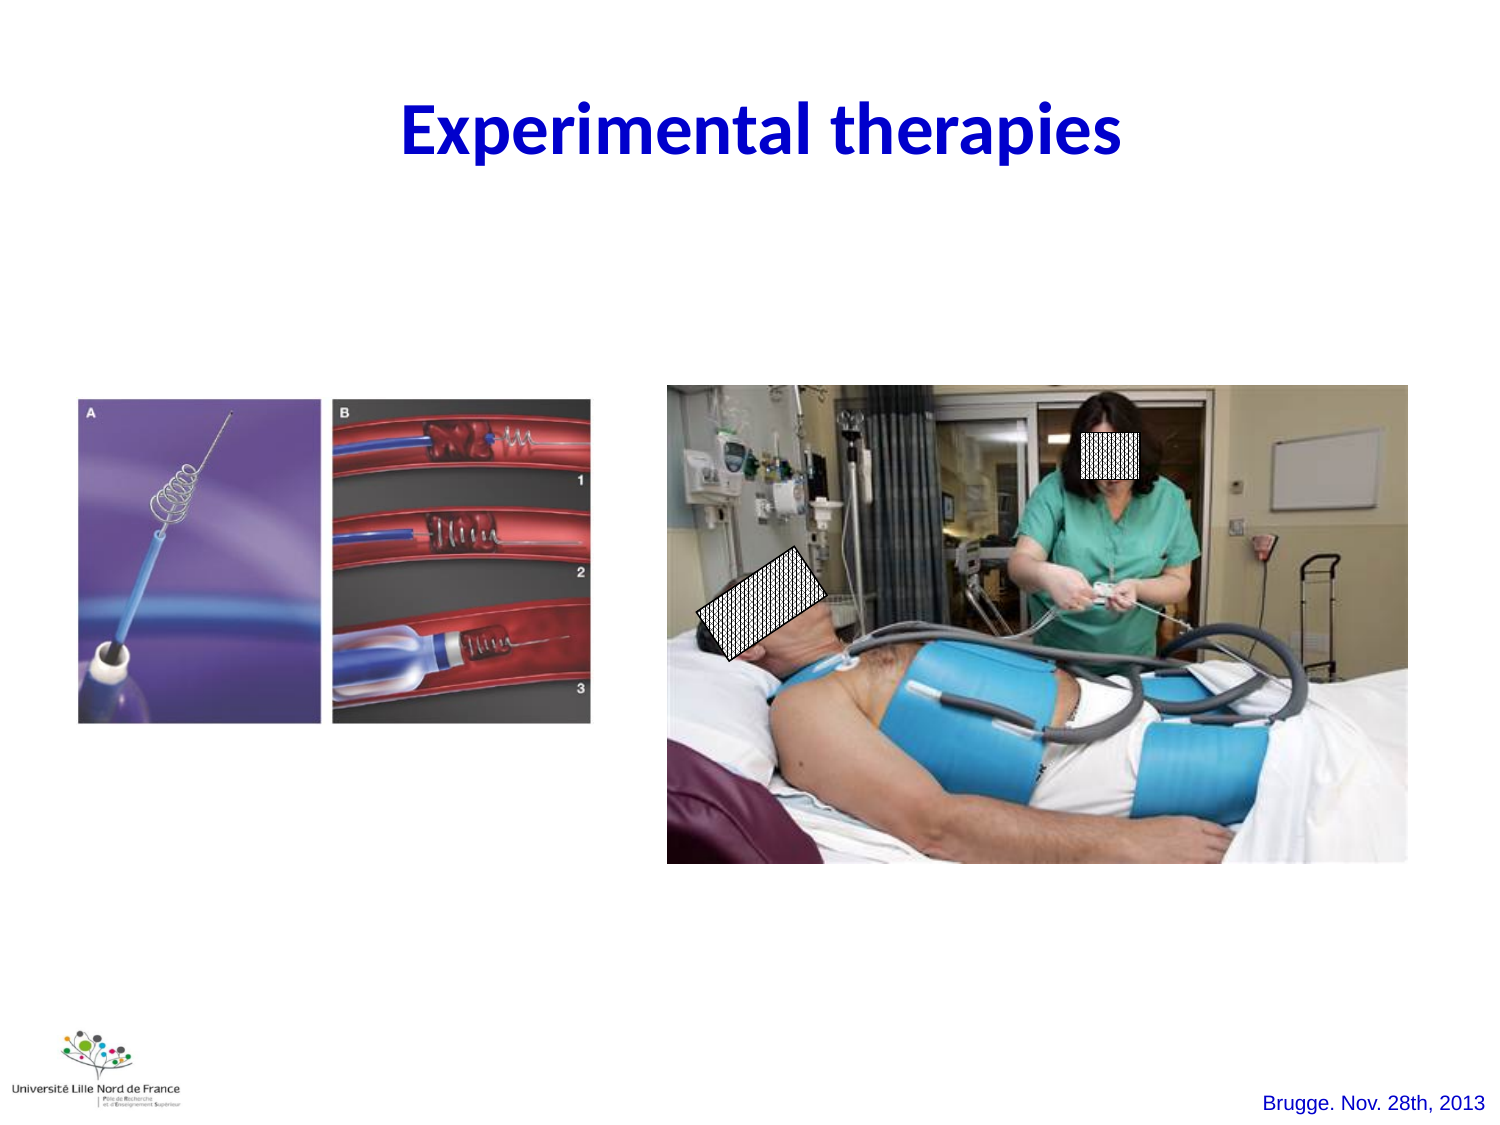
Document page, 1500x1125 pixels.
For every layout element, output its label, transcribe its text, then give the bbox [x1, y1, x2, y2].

picture [76, 396, 594, 727]
picture [666, 385, 1409, 864]
title Experimental therapies [194, 30, 1329, 219]
picture [11, 1011, 183, 1123]
